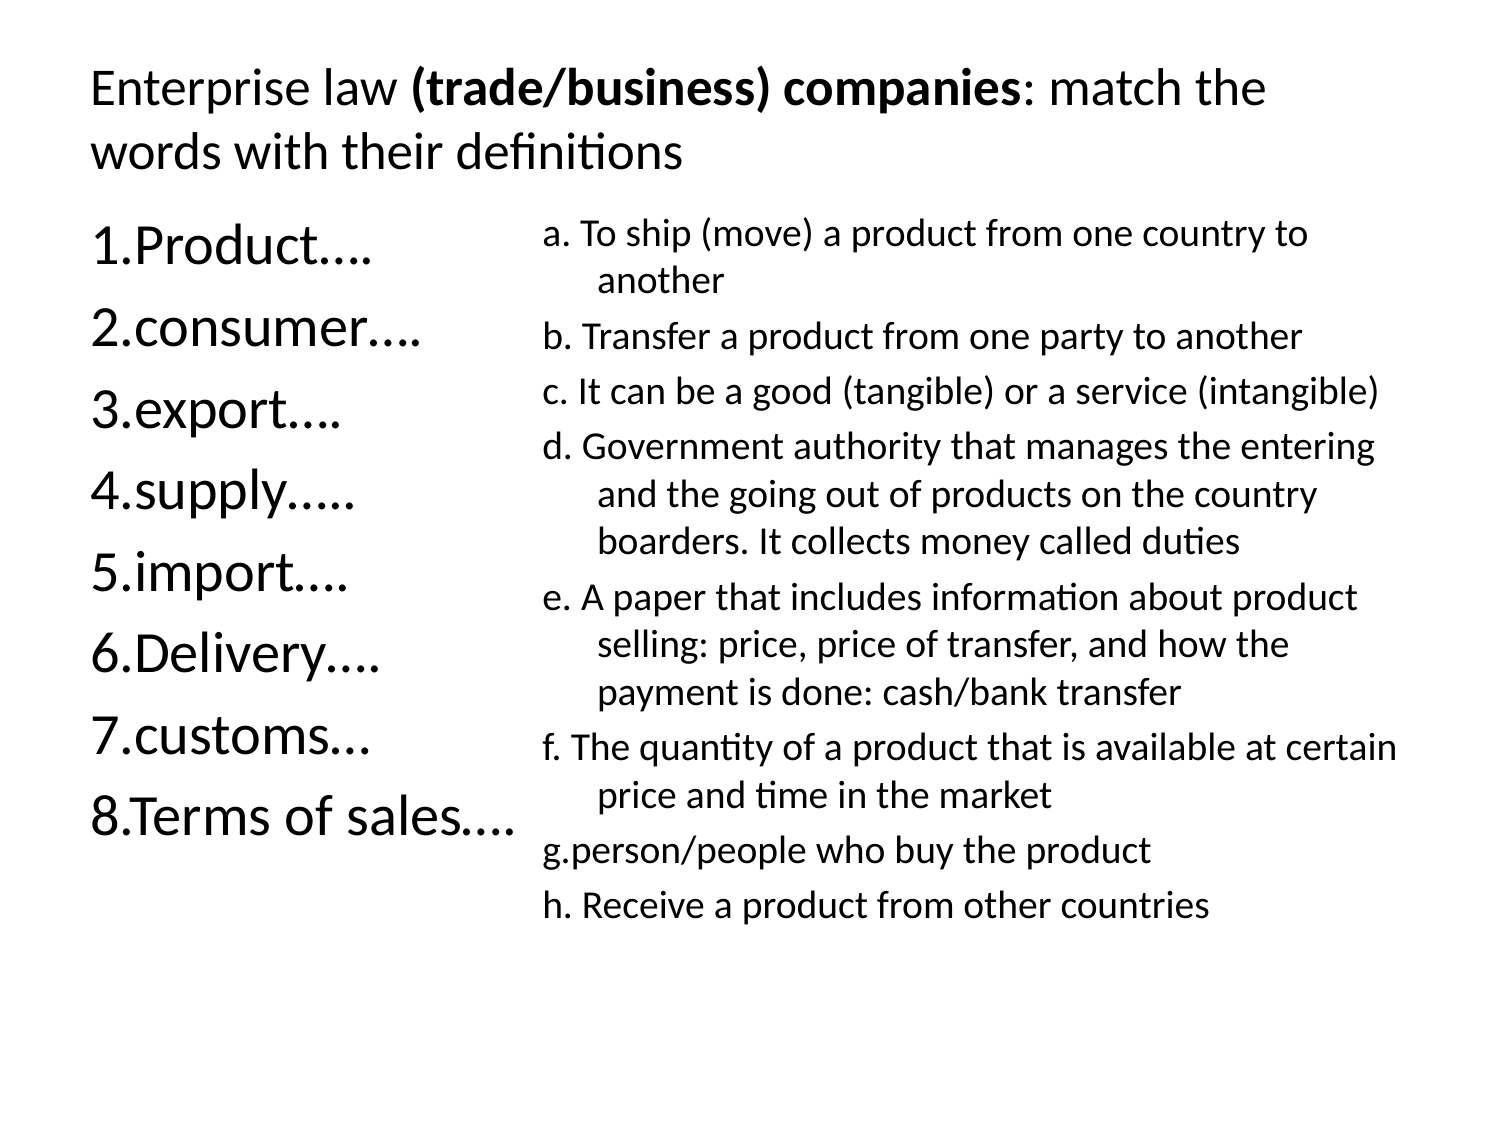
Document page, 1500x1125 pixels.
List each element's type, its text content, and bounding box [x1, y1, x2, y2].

list a. To ship (move) a product from one country to another b. Transfer a product from one party to another c. It can be a good (tangible) or a service (intangible) d. Government authority that manages the entering and the going out of products on the country boarders. It collects money called duties e. A paper that includes information about product selling: price, price of transfer, and how the payment is done: cash/bank transfer f. The quantity of a product that is available at certain price and time in the market g.person/people who buy the product h. Receive a product from other countries [527, 199, 1425, 1005]
list 1.Product…. 2.consumer…. 3.export…. 4.supply….. 5.import…. 6.Delivery…. 7.customs… 8.Terms of sales…. [75, 199, 527, 1005]
title Enterprise law (trade/business) companies: match the words with their definitions [75, 45, 1425, 188]
